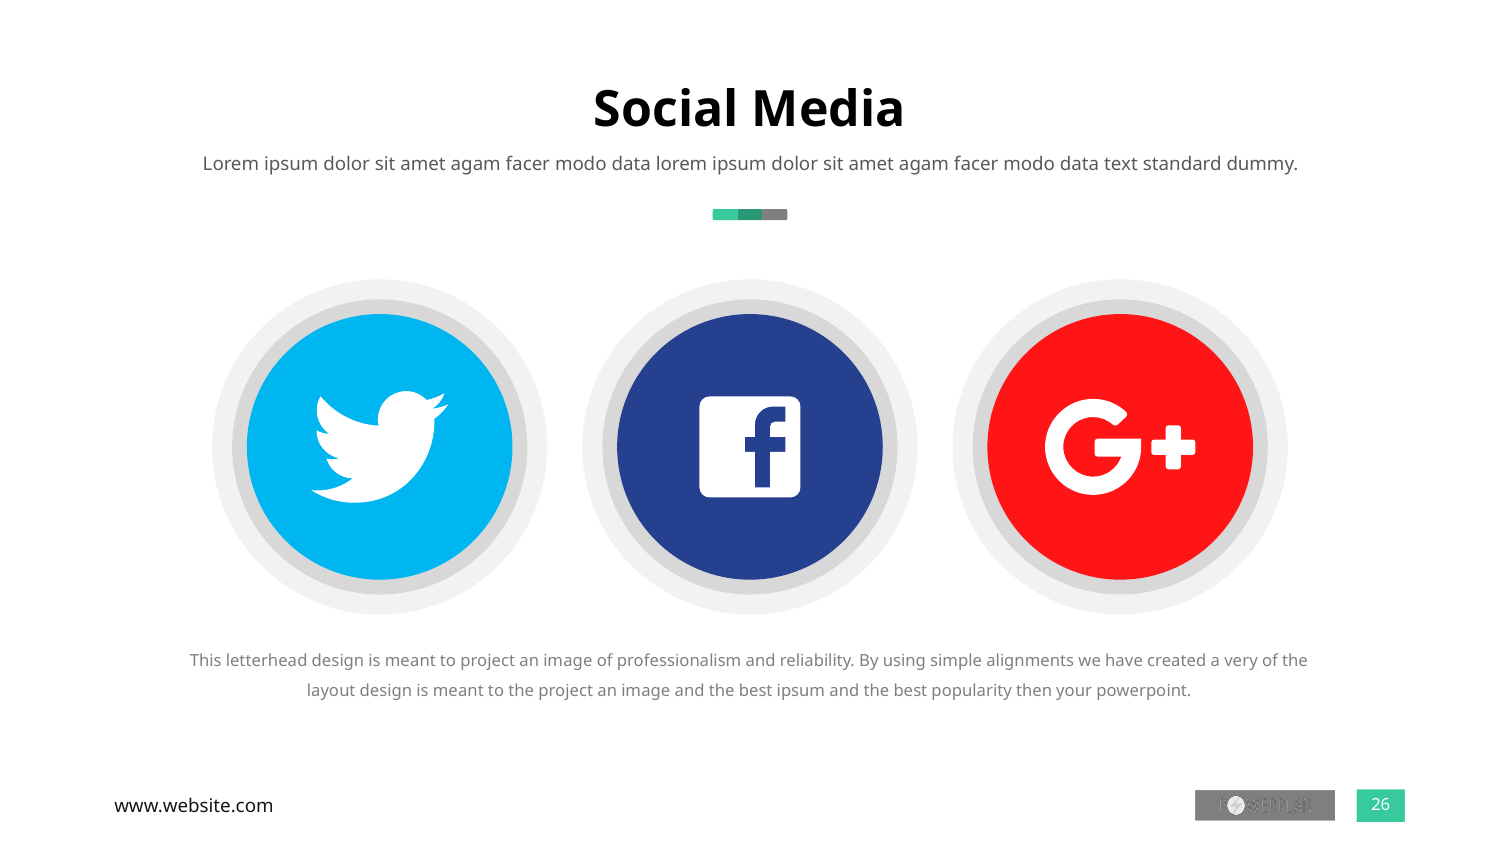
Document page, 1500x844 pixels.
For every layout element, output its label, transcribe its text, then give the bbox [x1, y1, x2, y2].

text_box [211, 279, 1289, 615]
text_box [1195, 790, 1336, 821]
list Lorem ipsum dolor sit amet agam facer modo data lorem ipsum dolor sit amet agam facer modo data text standard dummy. [103, 148, 1397, 181]
slide_number ‹#› [1356, 789, 1405, 822]
title Social Media [103, 72, 1397, 148]
text_box This letterhead design is meant to project an image of professionalism and reliability. By using simple alignments we have created a very of the layout design is meant to the project an image and the best ipsum and the best popularity then your powerpoint. [189, 630, 1311, 709]
slide_number www.website.com [103, 782, 293, 827]
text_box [712, 208, 788, 221]
